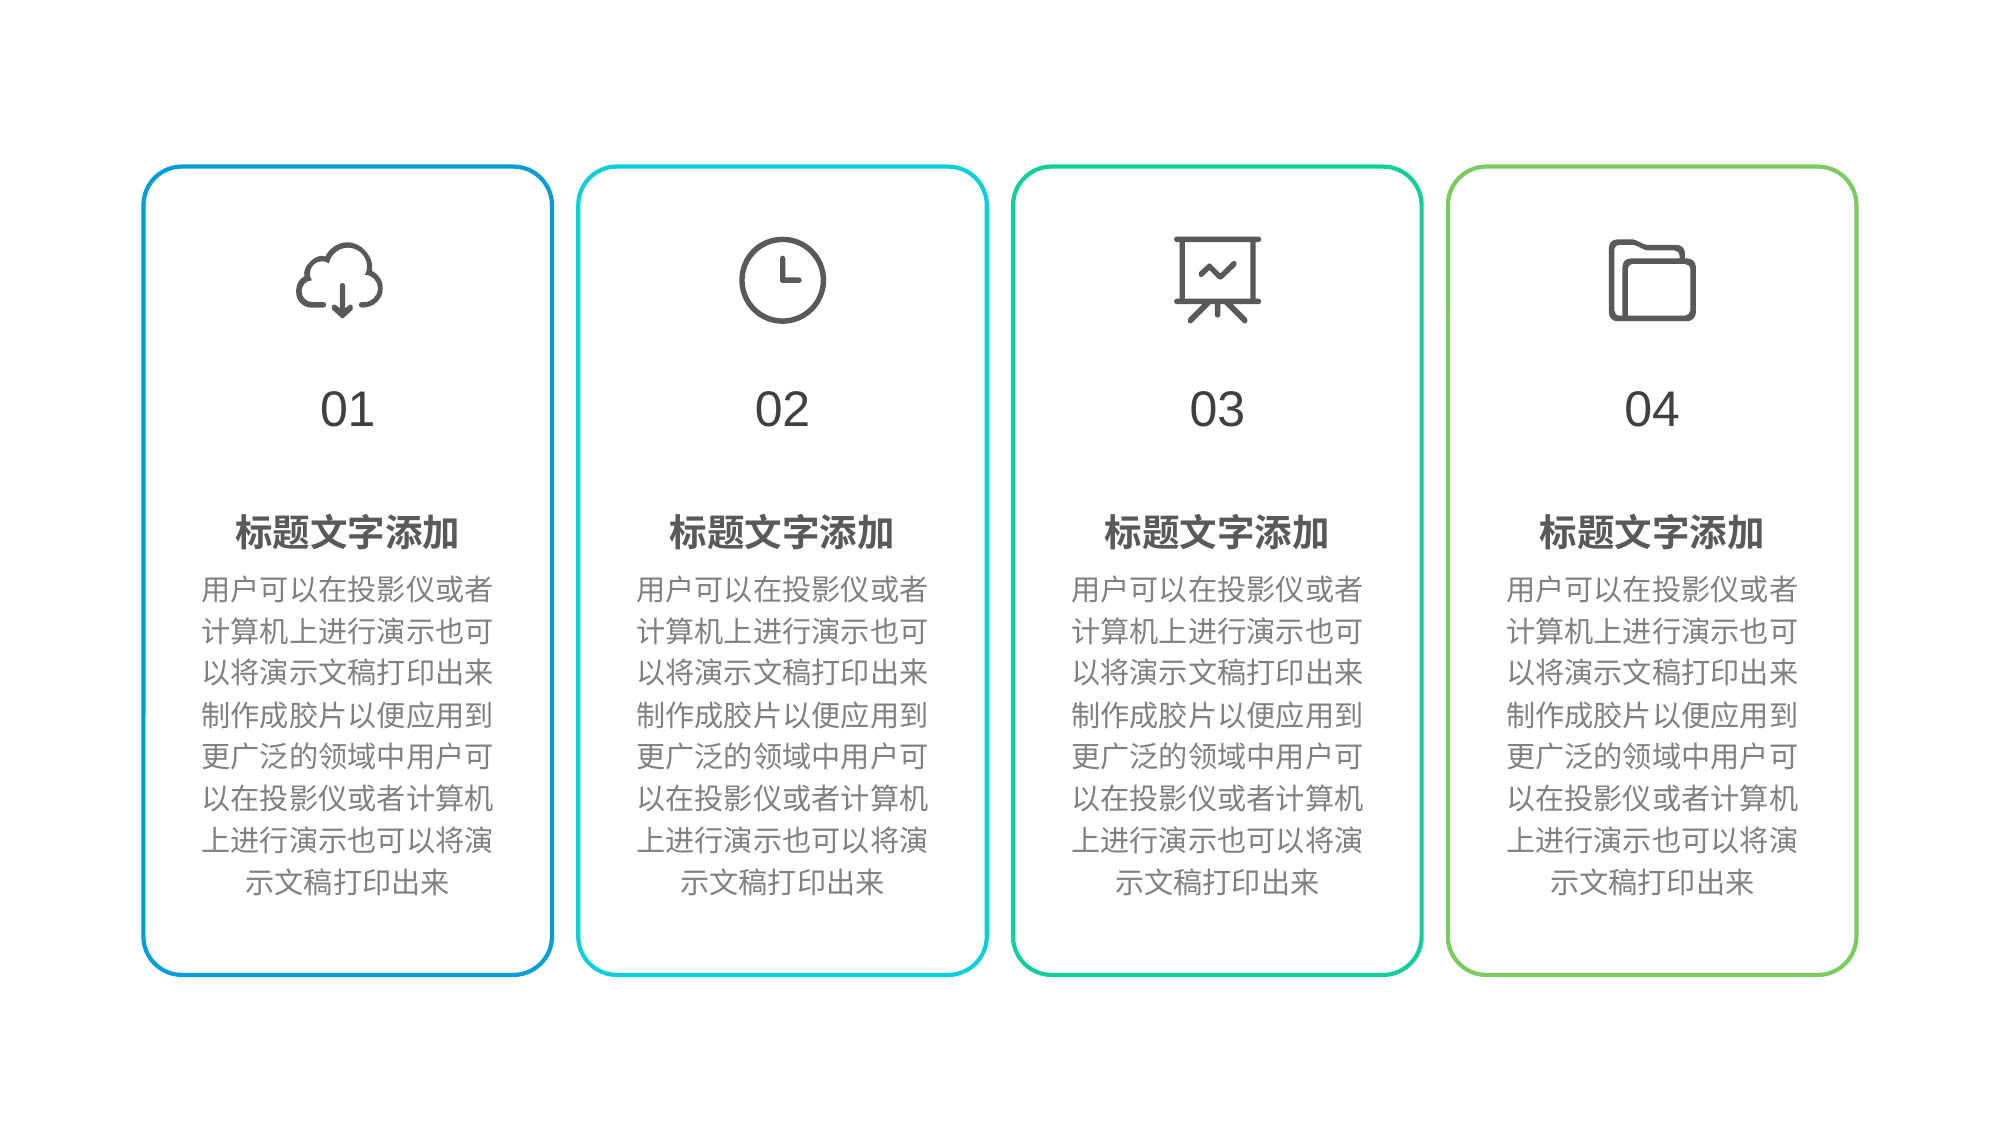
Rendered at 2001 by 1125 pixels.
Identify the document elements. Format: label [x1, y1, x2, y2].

text_box [578, 166, 987, 975]
text_box [1447, 166, 1857, 975]
text_box [143, 166, 552, 975]
text_box [1013, 166, 1422, 975]
